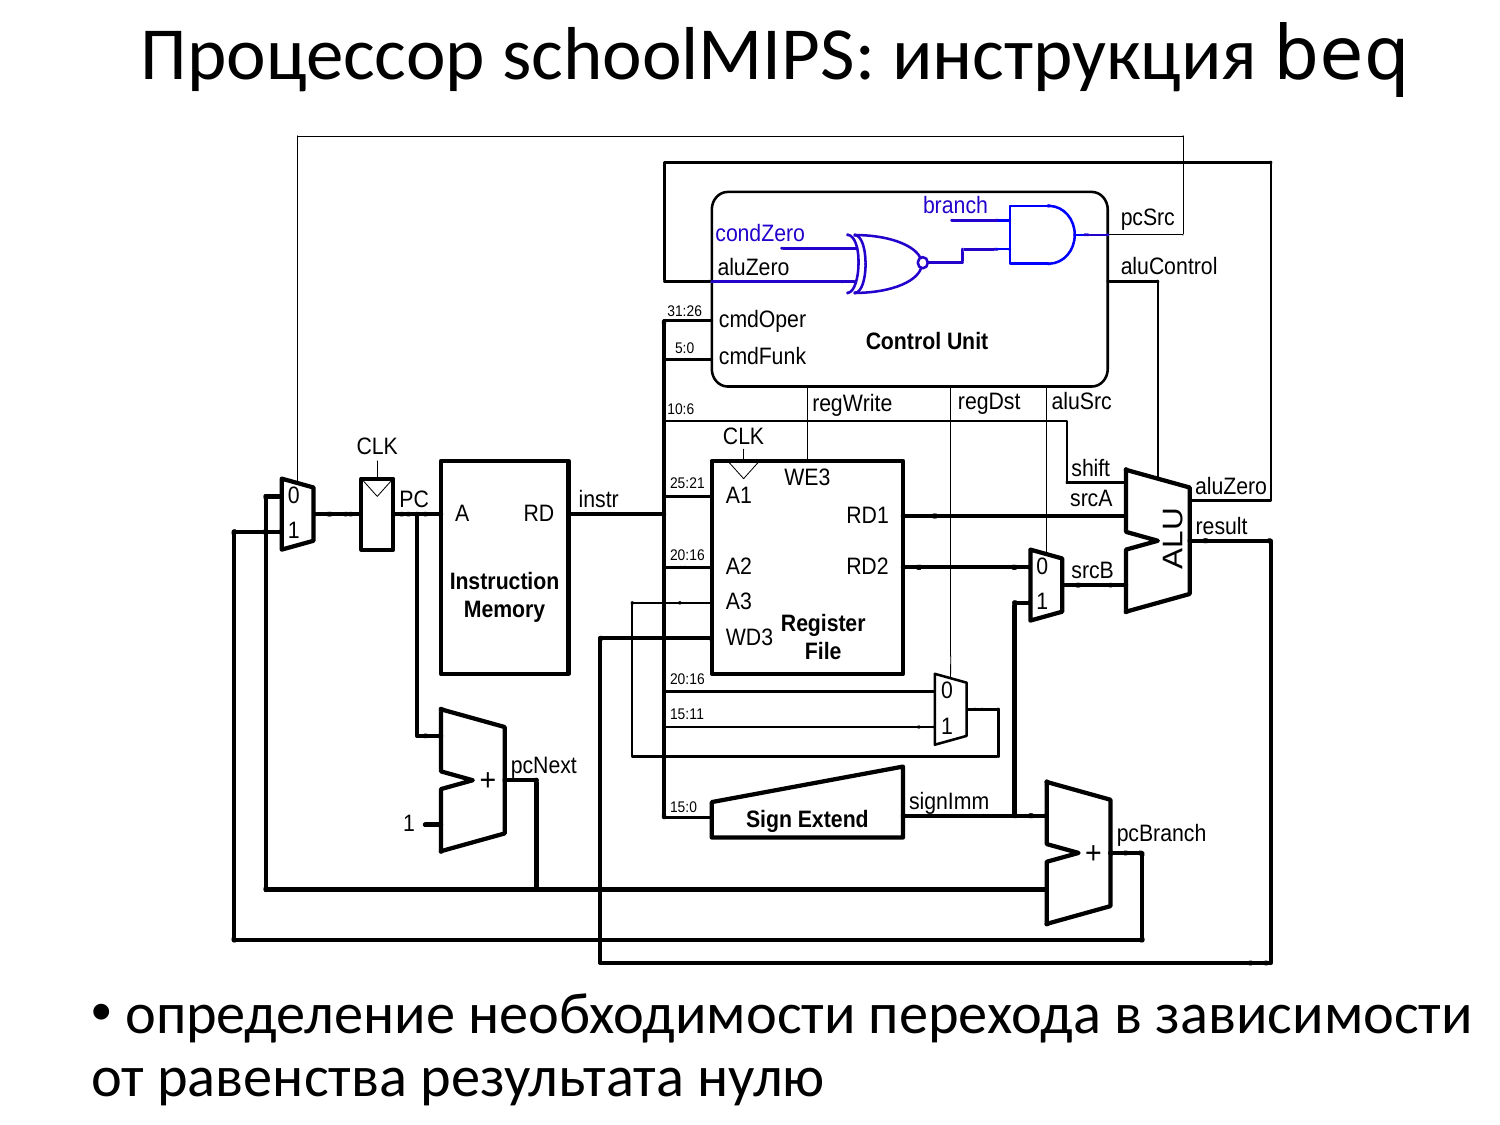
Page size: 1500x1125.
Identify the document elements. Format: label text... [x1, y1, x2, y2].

title Процессор schoolMIPS: инструкция beq [100, 9, 1451, 90]
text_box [206, 113, 1341, 1048]
text_box определение необходимости перехода в зависимости от равенства результата нулю [76, 975, 1500, 1117]
